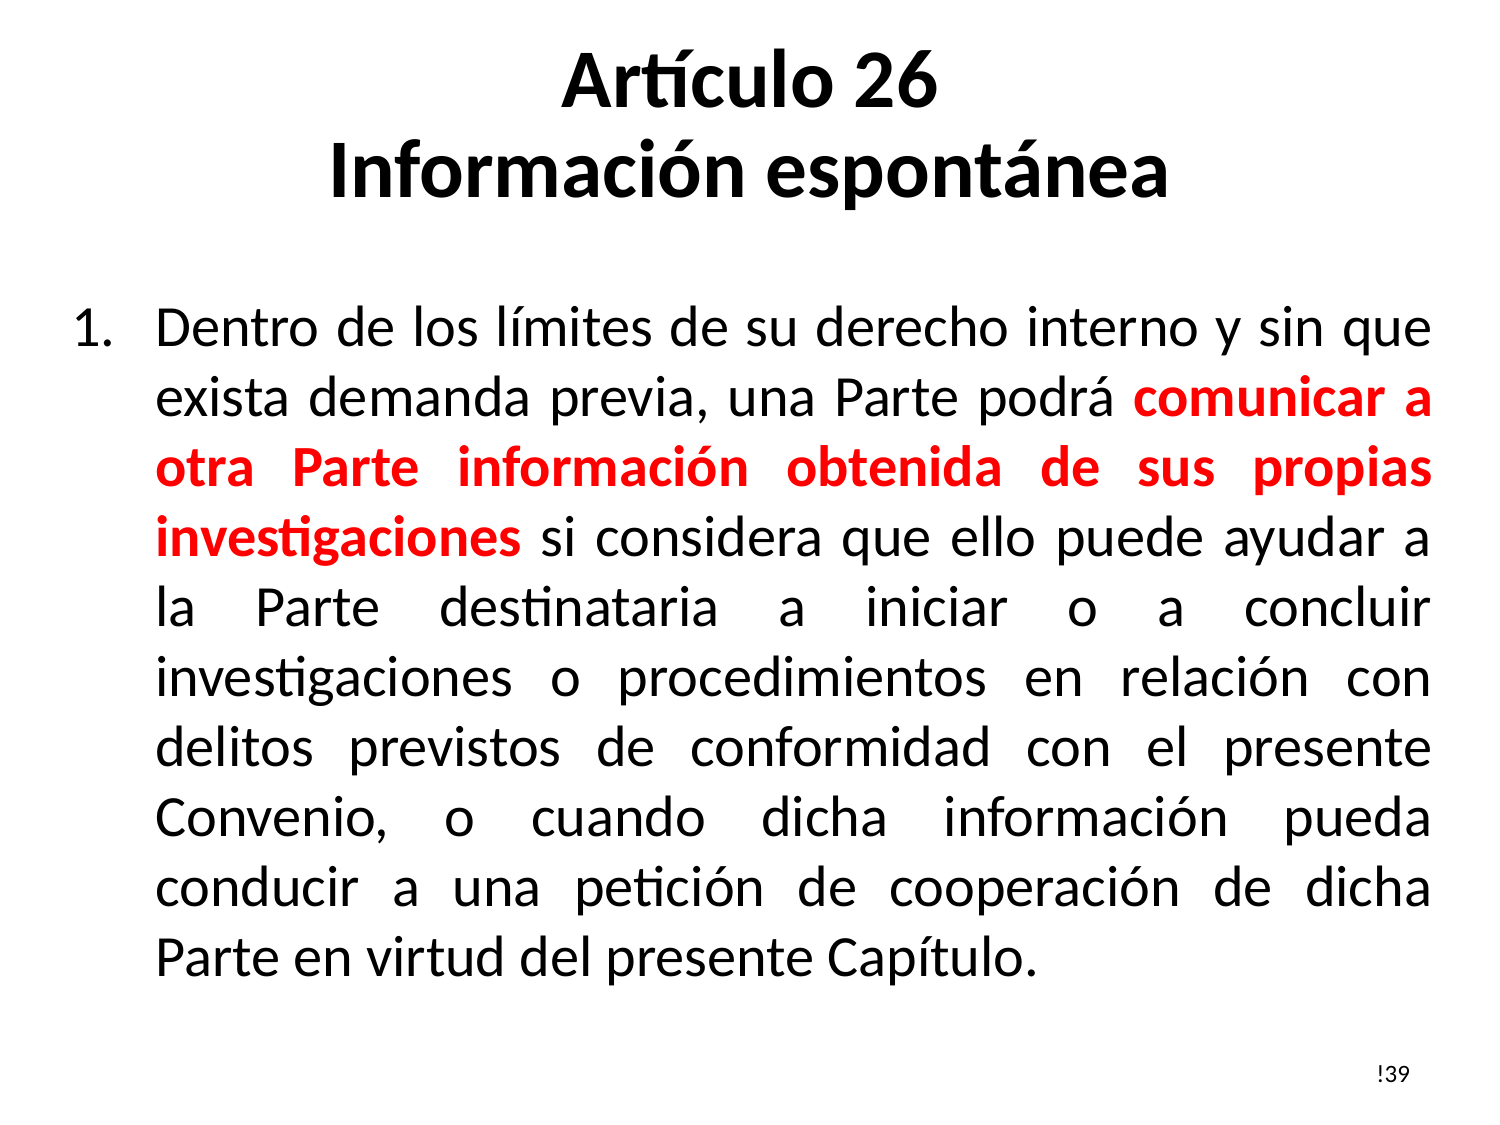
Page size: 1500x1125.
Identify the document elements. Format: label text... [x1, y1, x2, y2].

list Dentro de los límites de su derecho interno y sin que exista demanda previa, una Parte podrá comunicar a otra Parte información obtenida de sus propias investigaciones si considera que ello puede ayudar a la Parte destinataria a iniciar o a concluir investigaciones o procedimientos en relación con delitos previstos de conformidad con el presente Convenio, o cuando dicha información pueda conducir a una petición de cooperación de dicha Parte en virtud del presente Capítulo. [55, 280, 1448, 1084]
title Artículo 26 Información espontánea [75, 45, 1425, 206]
slide_number !39 [1074, 1042, 1425, 1103]
